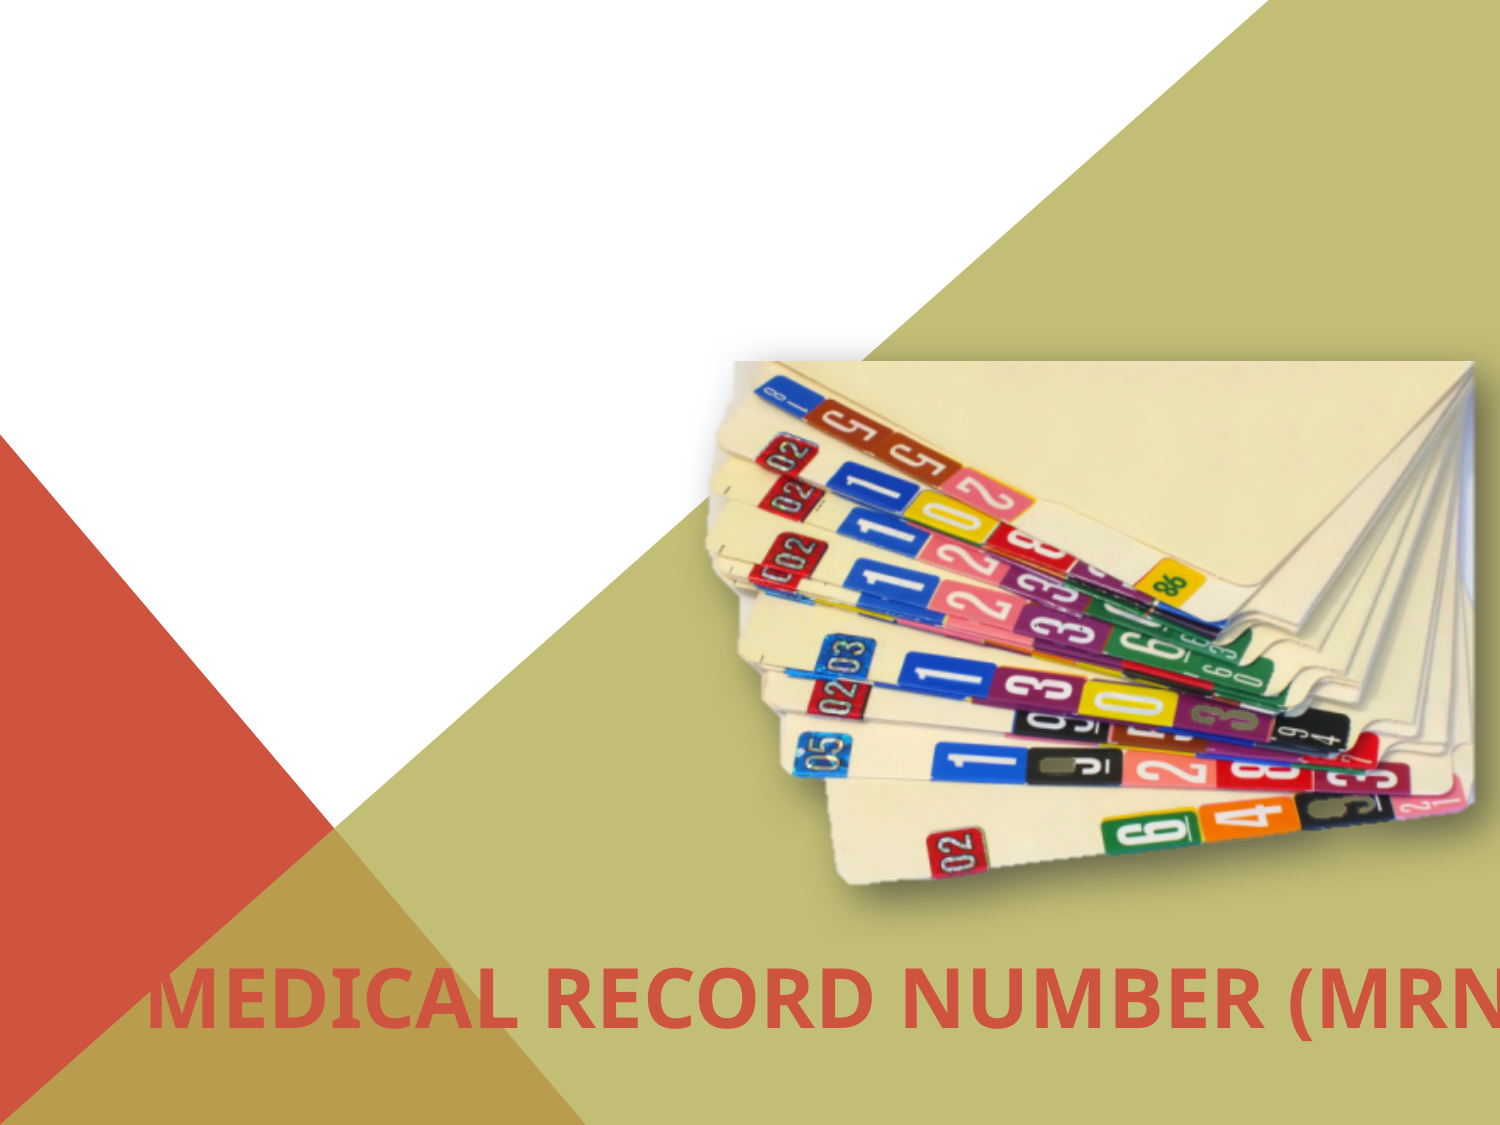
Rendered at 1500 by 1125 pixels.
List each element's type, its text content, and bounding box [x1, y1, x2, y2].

title Medical Record Number (mrn) [124, 805, 1500, 1047]
picture [667, 361, 1476, 969]
